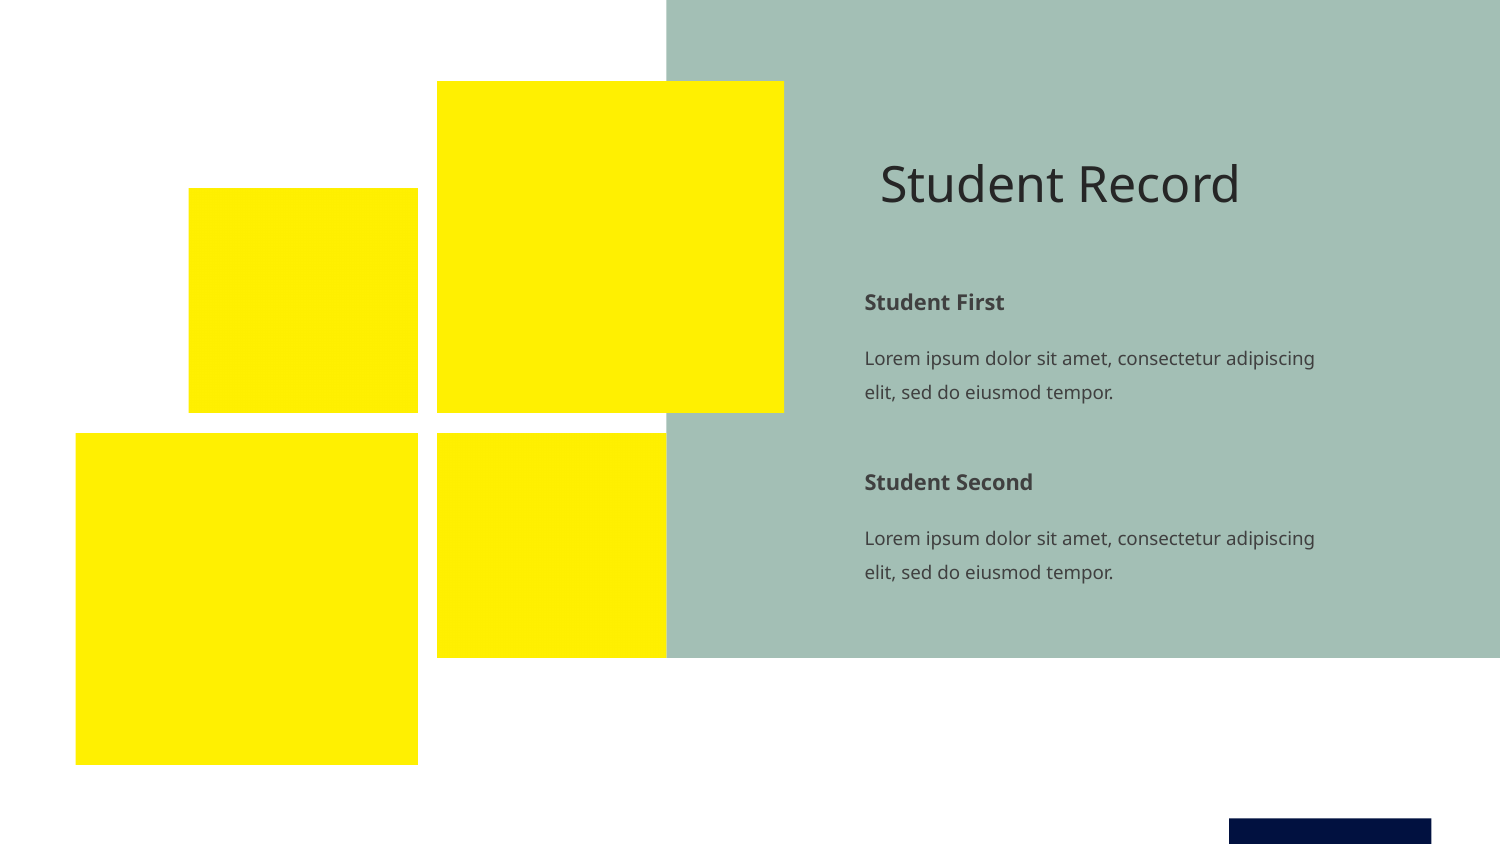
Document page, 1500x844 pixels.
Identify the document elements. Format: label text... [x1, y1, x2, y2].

text_box Student Record [865, 145, 1257, 220]
text_box Lorem ipsum dolor sit amet, consectetur adipiscing elit, sed do eiusmod tempor. [849, 328, 1345, 411]
text_box Student Second [849, 448, 1205, 503]
text_box Student First [849, 267, 1205, 322]
picture [437, 433, 667, 659]
text_box Lorem ipsum dolor sit amet, consectetur adipiscing elit, sed do eiusmod tempor. [849, 508, 1345, 591]
picture [188, 187, 418, 413]
picture [437, 81, 785, 413]
picture [75, 433, 418, 765]
text_box [1228, 817, 1432, 844]
